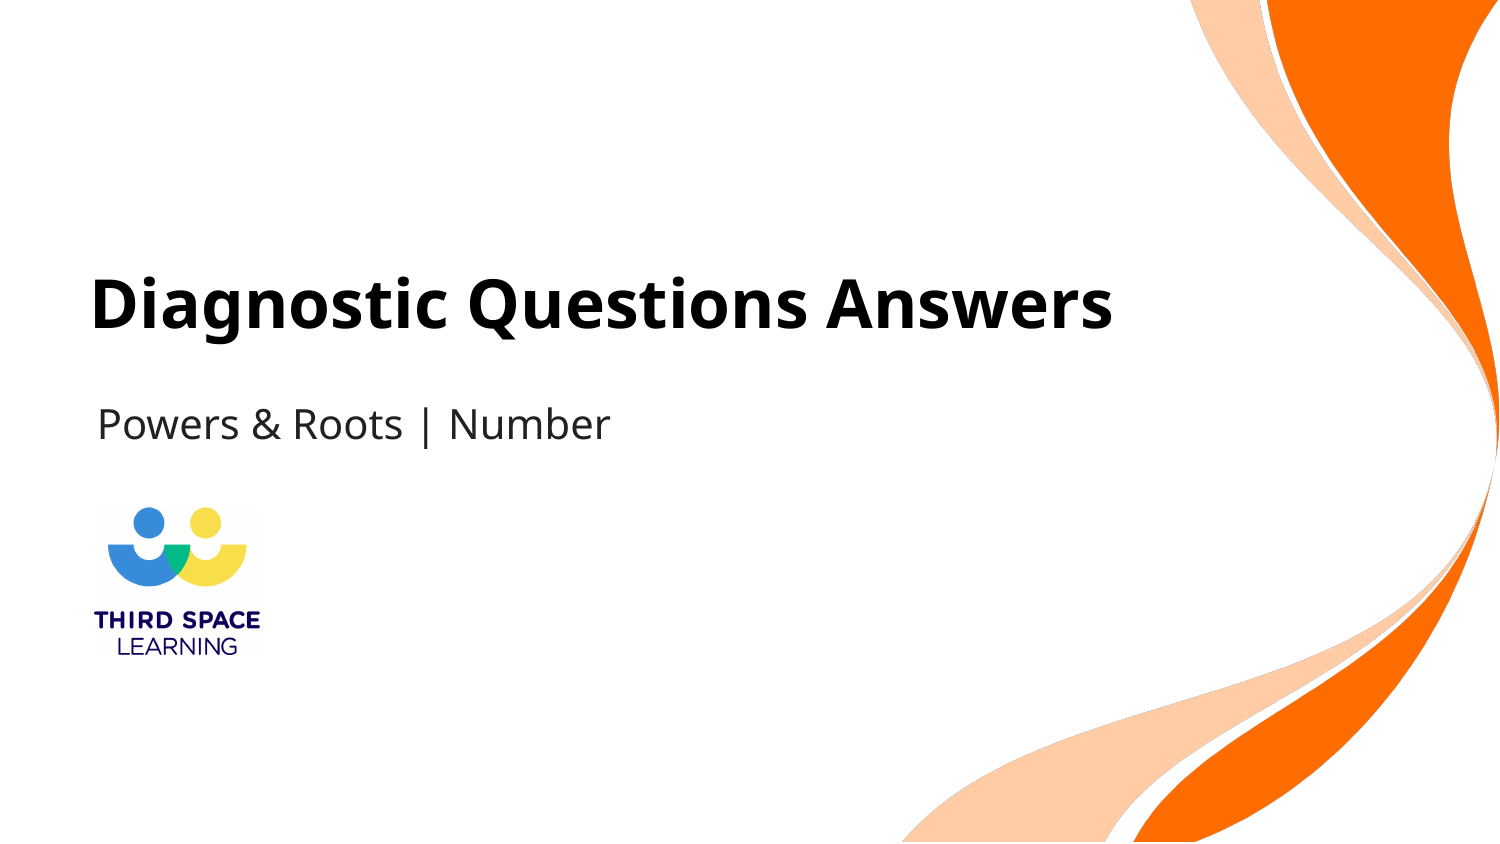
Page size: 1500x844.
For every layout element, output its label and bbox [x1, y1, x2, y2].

picture [902, 0, 1500, 842]
picture [94, 507, 260, 655]
